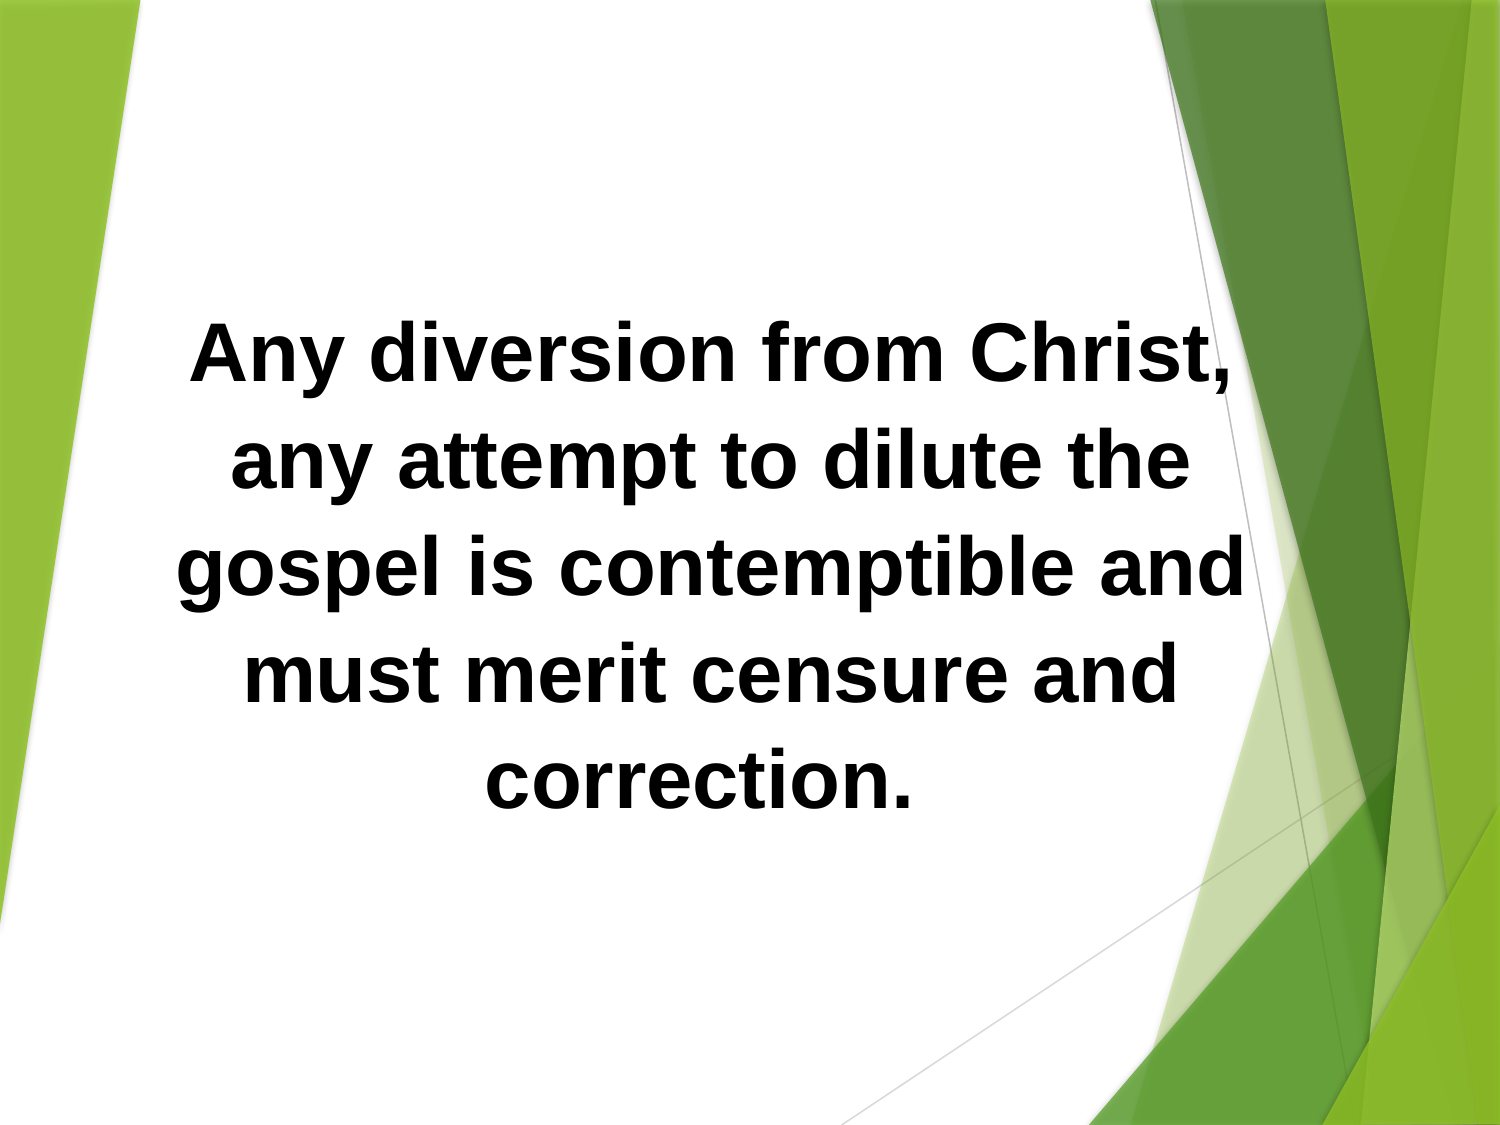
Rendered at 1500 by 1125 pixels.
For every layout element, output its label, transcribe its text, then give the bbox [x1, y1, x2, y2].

text_box Any diversion from Christ, any attempt to dilute the gospel is contemptible and must merit censure and correction. [147, 283, 1276, 834]
